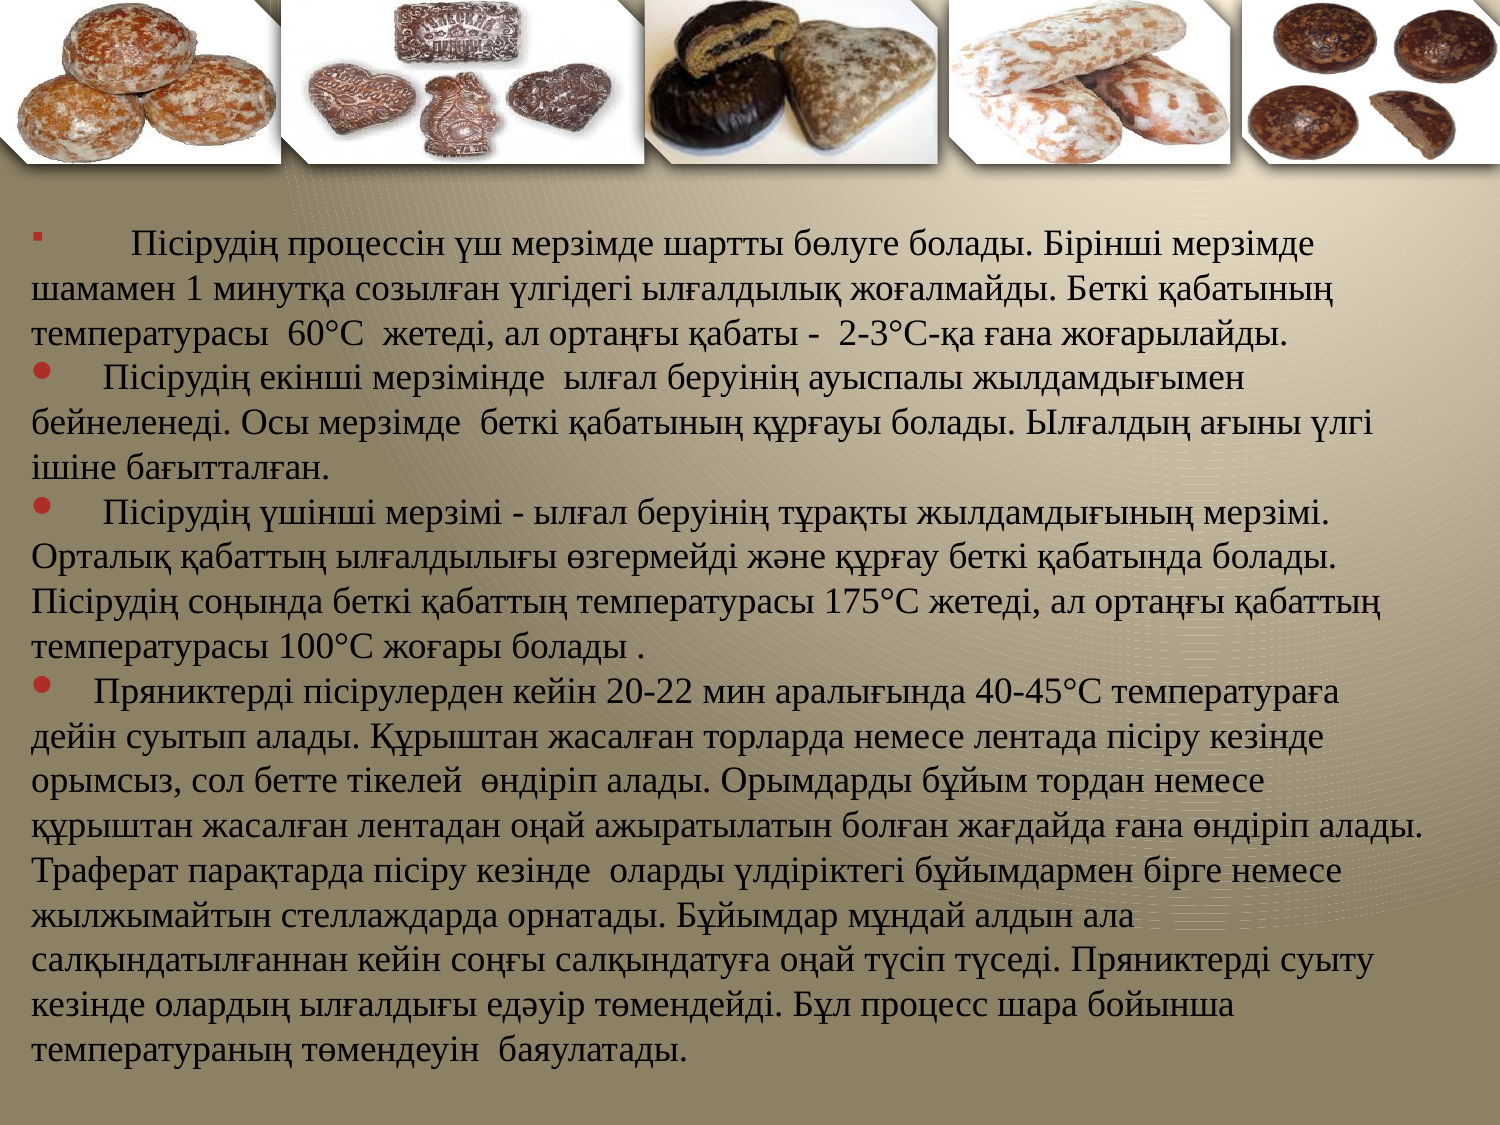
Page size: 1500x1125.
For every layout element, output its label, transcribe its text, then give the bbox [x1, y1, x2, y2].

picture [949, 0, 1231, 165]
picture [0, 0, 938, 165]
list Пiсiрудiң процессін үш мерзiмде шартты бөлуге болады. Бірінші мерзімде шамамен 1 минутқа созылған үлгiдегі ылғалдылық жоғалмайды. Беткі қабатының температурасы 60°С жетедi, ал ортаңғы қабаты - 2-3°С-қа ғана жоғарылайды. Пісірудің екiншi мерзiмінде ылғал беруiнiң ауыспалы жылдамдығымен бейнеленедi. Осы мерзiмде беткі қабатының құрғауы болады. Ылғалдың ағыны үлгi iшiне бағытталған. Пiсiрудiң үшiншi мерзiмі - ылғал беруiнiң тұрақты жылдамдығының мерзiмi. Орталық қабаттың ылғалдылығы өзгермейді және құрғау беткі қабатында болады. Пісірудің соңында беткі қабаттың температурасы 175°С жетеді, ал ортаңғы қабаттың температурасы 100°С жоғары болады . Пряниктерді пiсiрулерден кейiн 20-22 мин аралығында 40-45°С температураға дейін суытып алады. Құрыштан жасалған торларда немесе лентада пісіру кезінде орымсыз, сол бетте тiкелей өндiрiп алады. Орымдарды бұйым тордан немесе құрыштан жасалған лентадан оңай ажыратылатын болған жағдайда ғана өндiрiп алады. Траферат парақтарда пiсiру кезінде оларды үлдiрiктегi бұйымдармен бiрге немесе жылжымайтын стеллаждарда орнатады. Бұйымдар мұндай алдын ала салқындатылғаннан кейiн соңғы салқындатуға оңай түсiп түседi. Пряниктерді суыту кезінде олардың ылғалдығы едәуiр төмендейдi. Бұл процесс шара бойынша температураның төмендеуiн баяулатады. [23, 210, 1442, 1090]
picture [1242, 0, 1500, 165]
